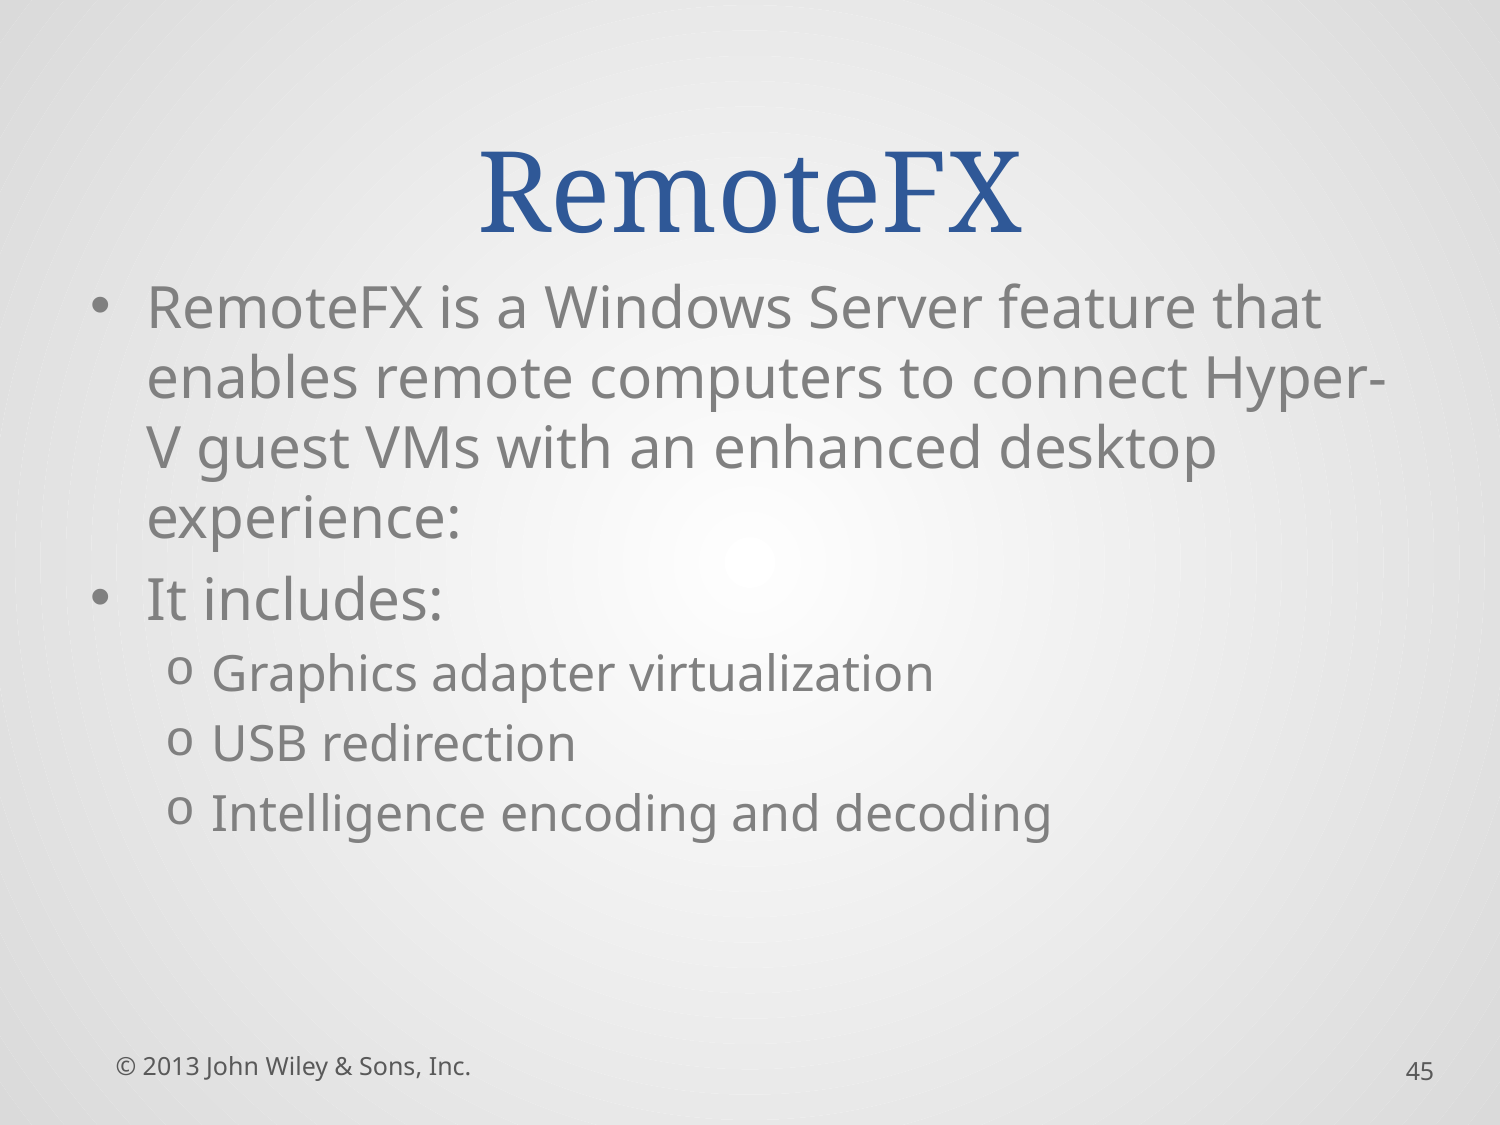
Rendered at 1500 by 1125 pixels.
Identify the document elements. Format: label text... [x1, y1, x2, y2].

slide_number 45 [1401, 1042, 1494, 1103]
title RemoteFX [75, 0, 1425, 262]
footer © 2013 John Wiley & Sons, Inc. [108, 1037, 576, 1098]
list RemoteFX is a Windows Server feature that enables remote computers to connect Hyper-V guest VMs with an enhanced desktop experience: It includes: Graphics adapter virtualization USB redirection Intelligence encoding and decoding [75, 262, 1425, 1005]
